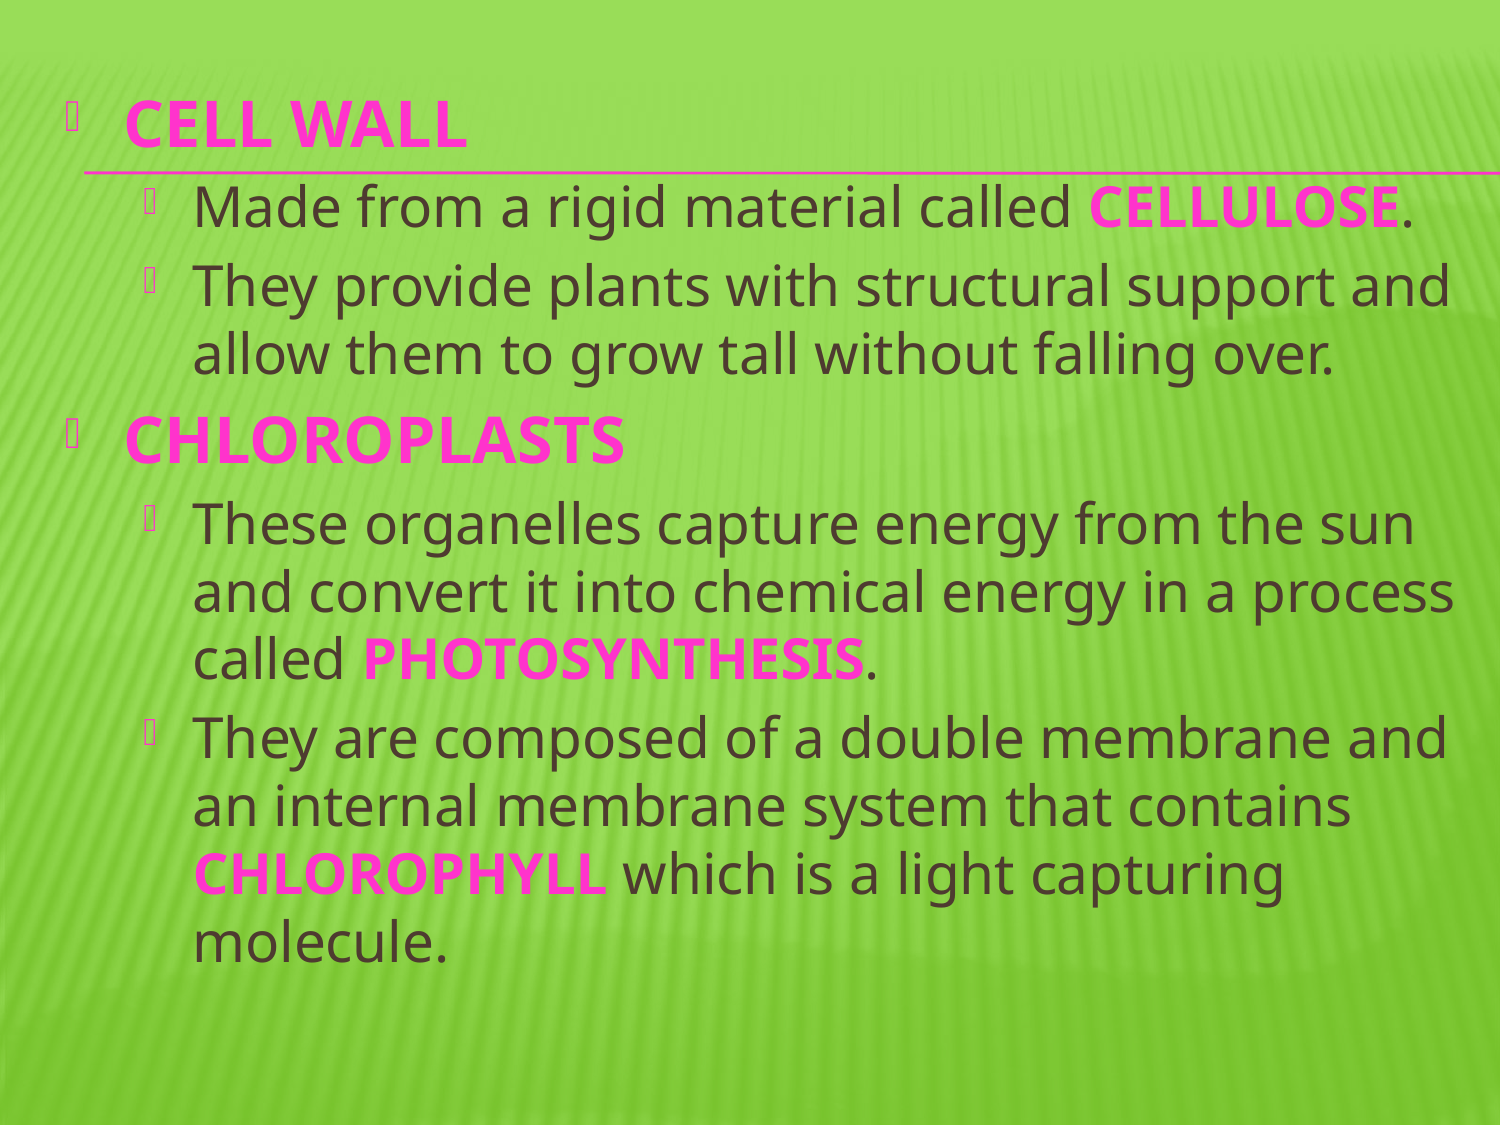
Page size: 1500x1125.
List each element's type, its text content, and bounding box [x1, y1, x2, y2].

list CELL WALL Made from a rigid material called CELLULOSE. They provide plants with structural support and allow them to grow tall without falling over. CHLOROPLASTS These organelles capture energy from the sun and convert it into chemical energy in a process called PHOTOSYNTHESIS. They are composed of a double membrane and an internal membrane system that contains CHLOROPHYLL which is a light capturing molecule. [50, 75, 1475, 998]
